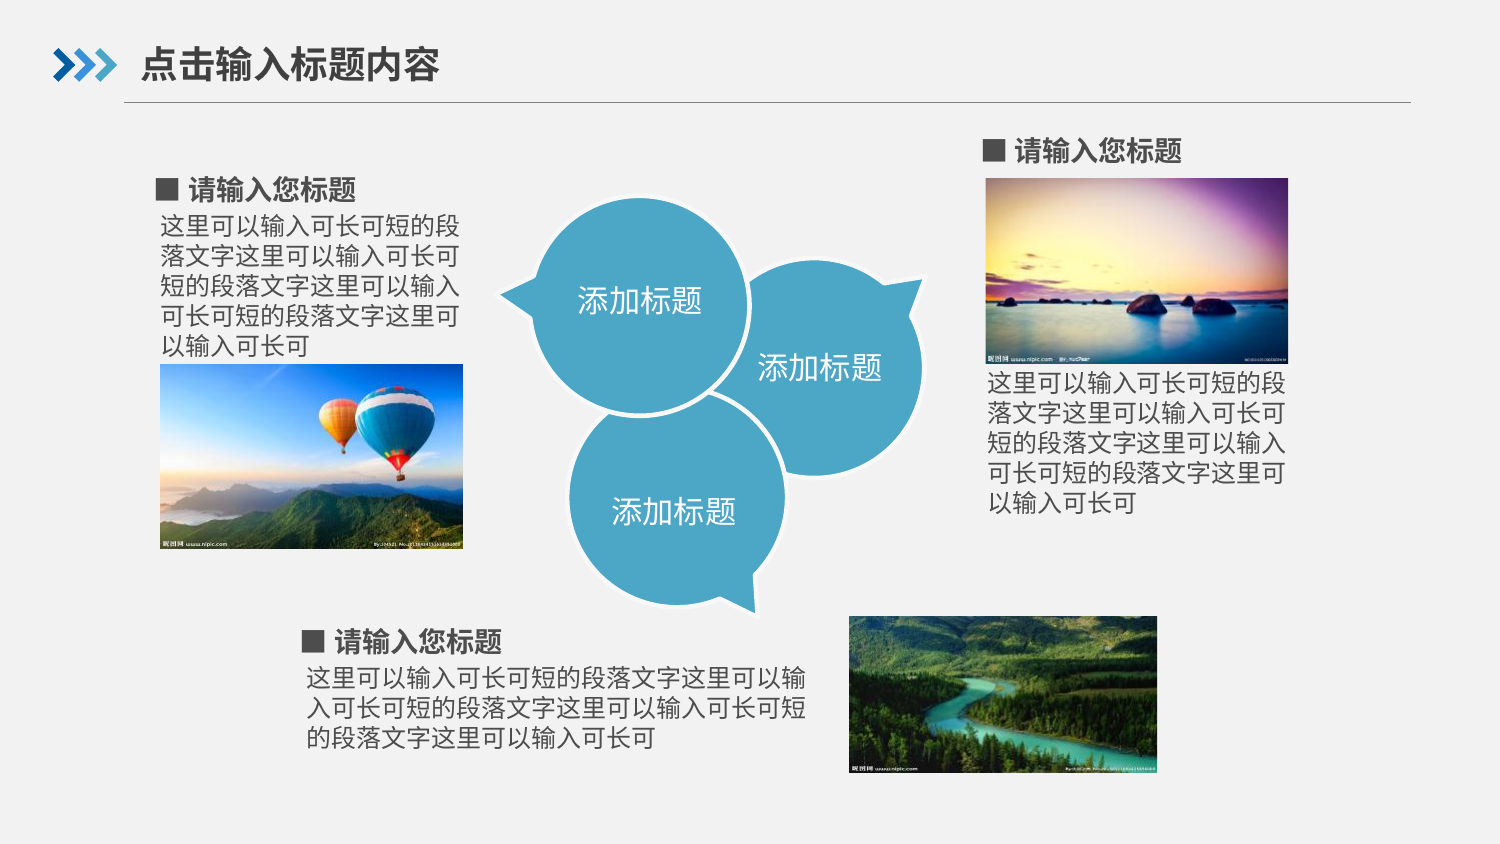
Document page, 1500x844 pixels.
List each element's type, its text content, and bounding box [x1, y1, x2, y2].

text_box 添加标题 [573, 261, 708, 339]
text_box ■请输入您标题 [965, 126, 1198, 175]
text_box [52, 47, 118, 82]
text_box ■请输入您标题 [284, 617, 517, 666]
text_box 这里可以输入可长可短的段落文字这里可以输入可长可短的段落文字这里可以输入可长可短的段落文字这里可以输入可长可 [146, 203, 487, 368]
text_box 这里可以输入可长可短的段落文字这里可以输入可长可短的段落文字这里可以输入可长可短的段落文字这里可以输入可长可 [291, 655, 837, 760]
text_box [567, 392, 788, 618]
text_box ■请输入您标题 [139, 165, 372, 214]
text_box [985, 178, 1289, 364]
text_box [495, 195, 750, 416]
text_box [160, 364, 463, 549]
text_box 添加标题 [607, 472, 741, 549]
text_box 这里可以输入可长可短的段落文字这里可以输入可长可短的段落文字这里可以输入可长可短的段落文字这里可以输入可长可 [972, 360, 1313, 526]
text_box 点击输入标题内容 [140, 32, 491, 95]
text_box [849, 616, 1158, 773]
text_box [710, 258, 926, 479]
text_box 添加标题 [753, 328, 887, 406]
